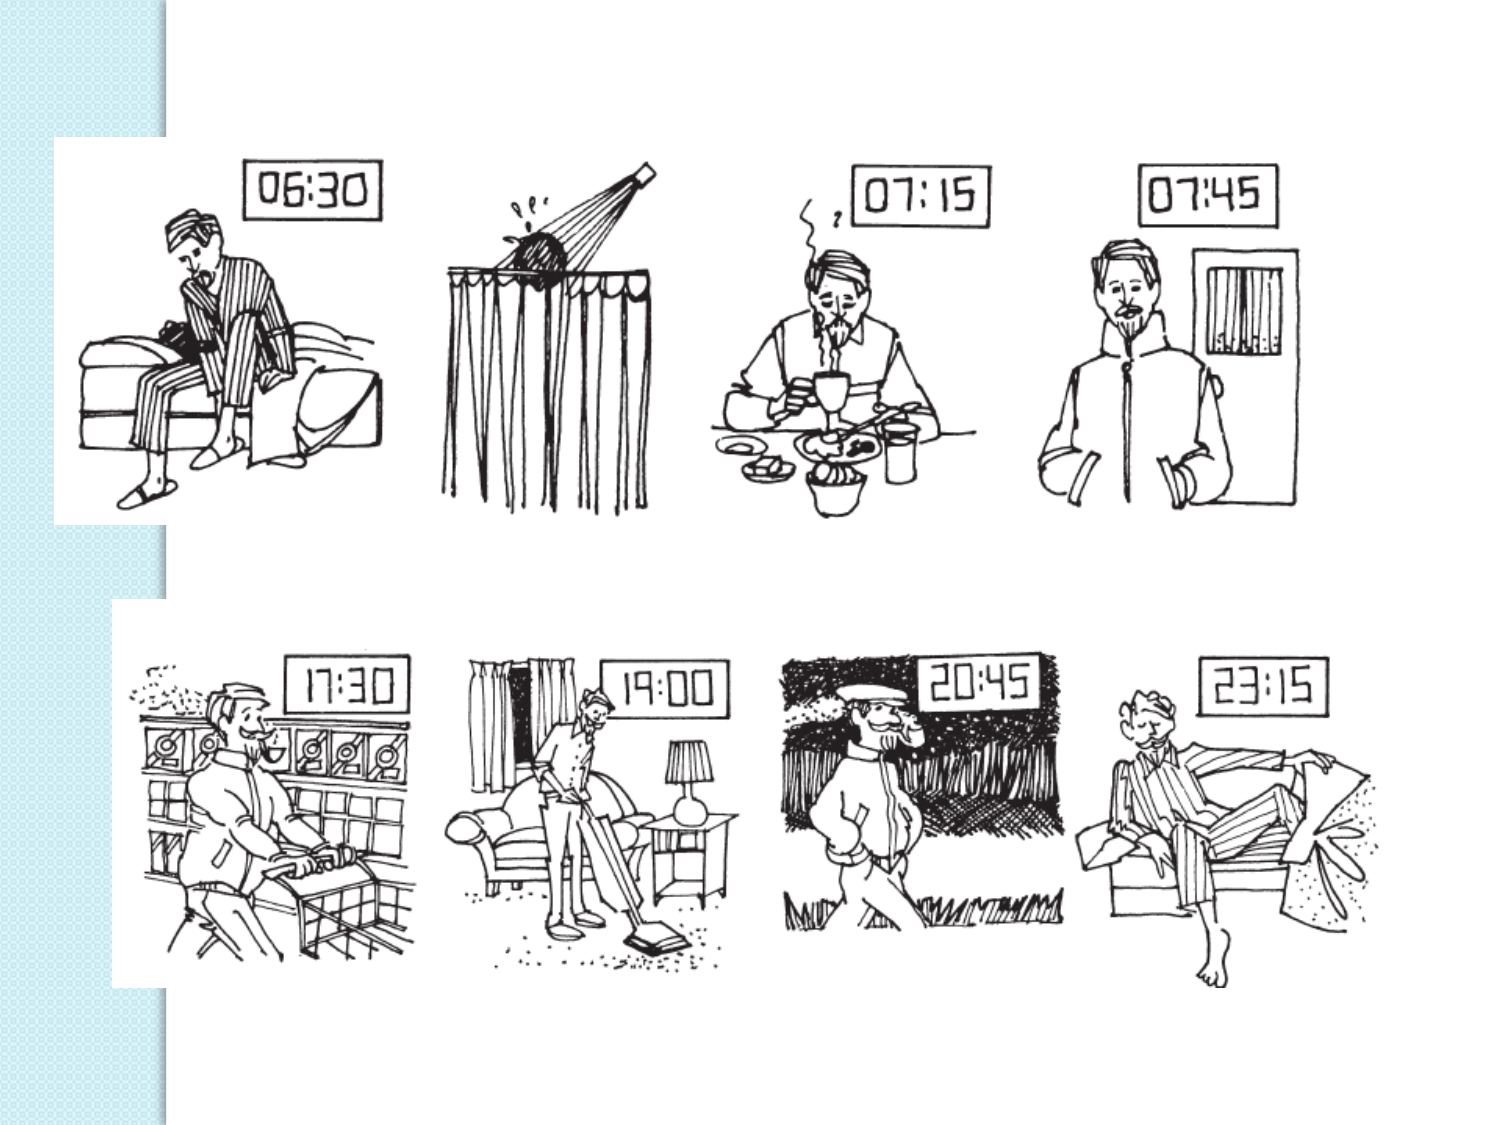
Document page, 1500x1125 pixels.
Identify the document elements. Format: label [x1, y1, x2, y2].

picture [54, 137, 1335, 526]
picture [112, 599, 1405, 988]
